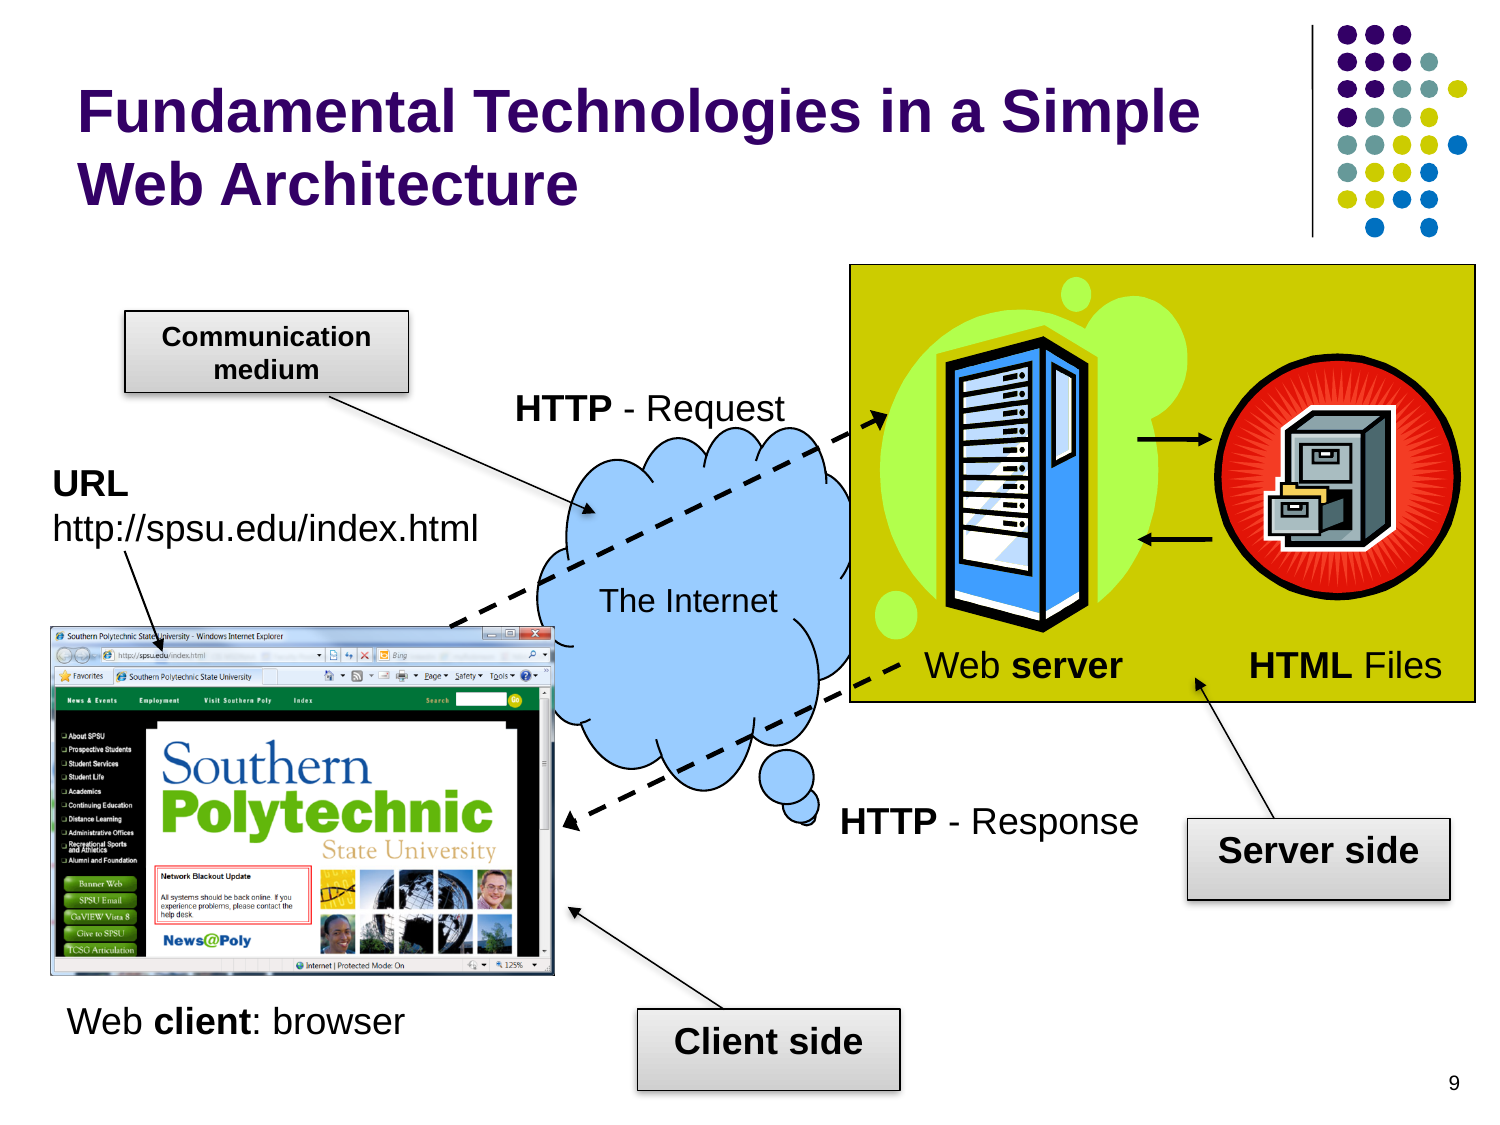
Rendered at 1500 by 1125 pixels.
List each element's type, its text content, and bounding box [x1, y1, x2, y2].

picture [49, 626, 555, 976]
text_box HTTP - Response [824, 789, 1188, 850]
text_box Client side [567, 906, 901, 1091]
text_box Communication medium [328, 395, 596, 514]
text_box [562, 812, 579, 831]
text_box The Internet [759, 749, 819, 826]
text_box HTTP - Request [499, 376, 844, 437]
text_box URL http://spsu.edu/index.html [37, 451, 500, 557]
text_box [93, 582, 194, 621]
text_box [849, 264, 1476, 703]
text_box Web client: browser [51, 989, 431, 1050]
text_box Server side [1187, 710, 1451, 901]
slide_number 9 [1124, 1062, 1476, 1125]
text_box The Internet [537, 437, 844, 791]
title Fundamental Technologies in a Simple Web Architecture [62, 62, 1313, 226]
text_box Communication medium [124, 310, 409, 393]
